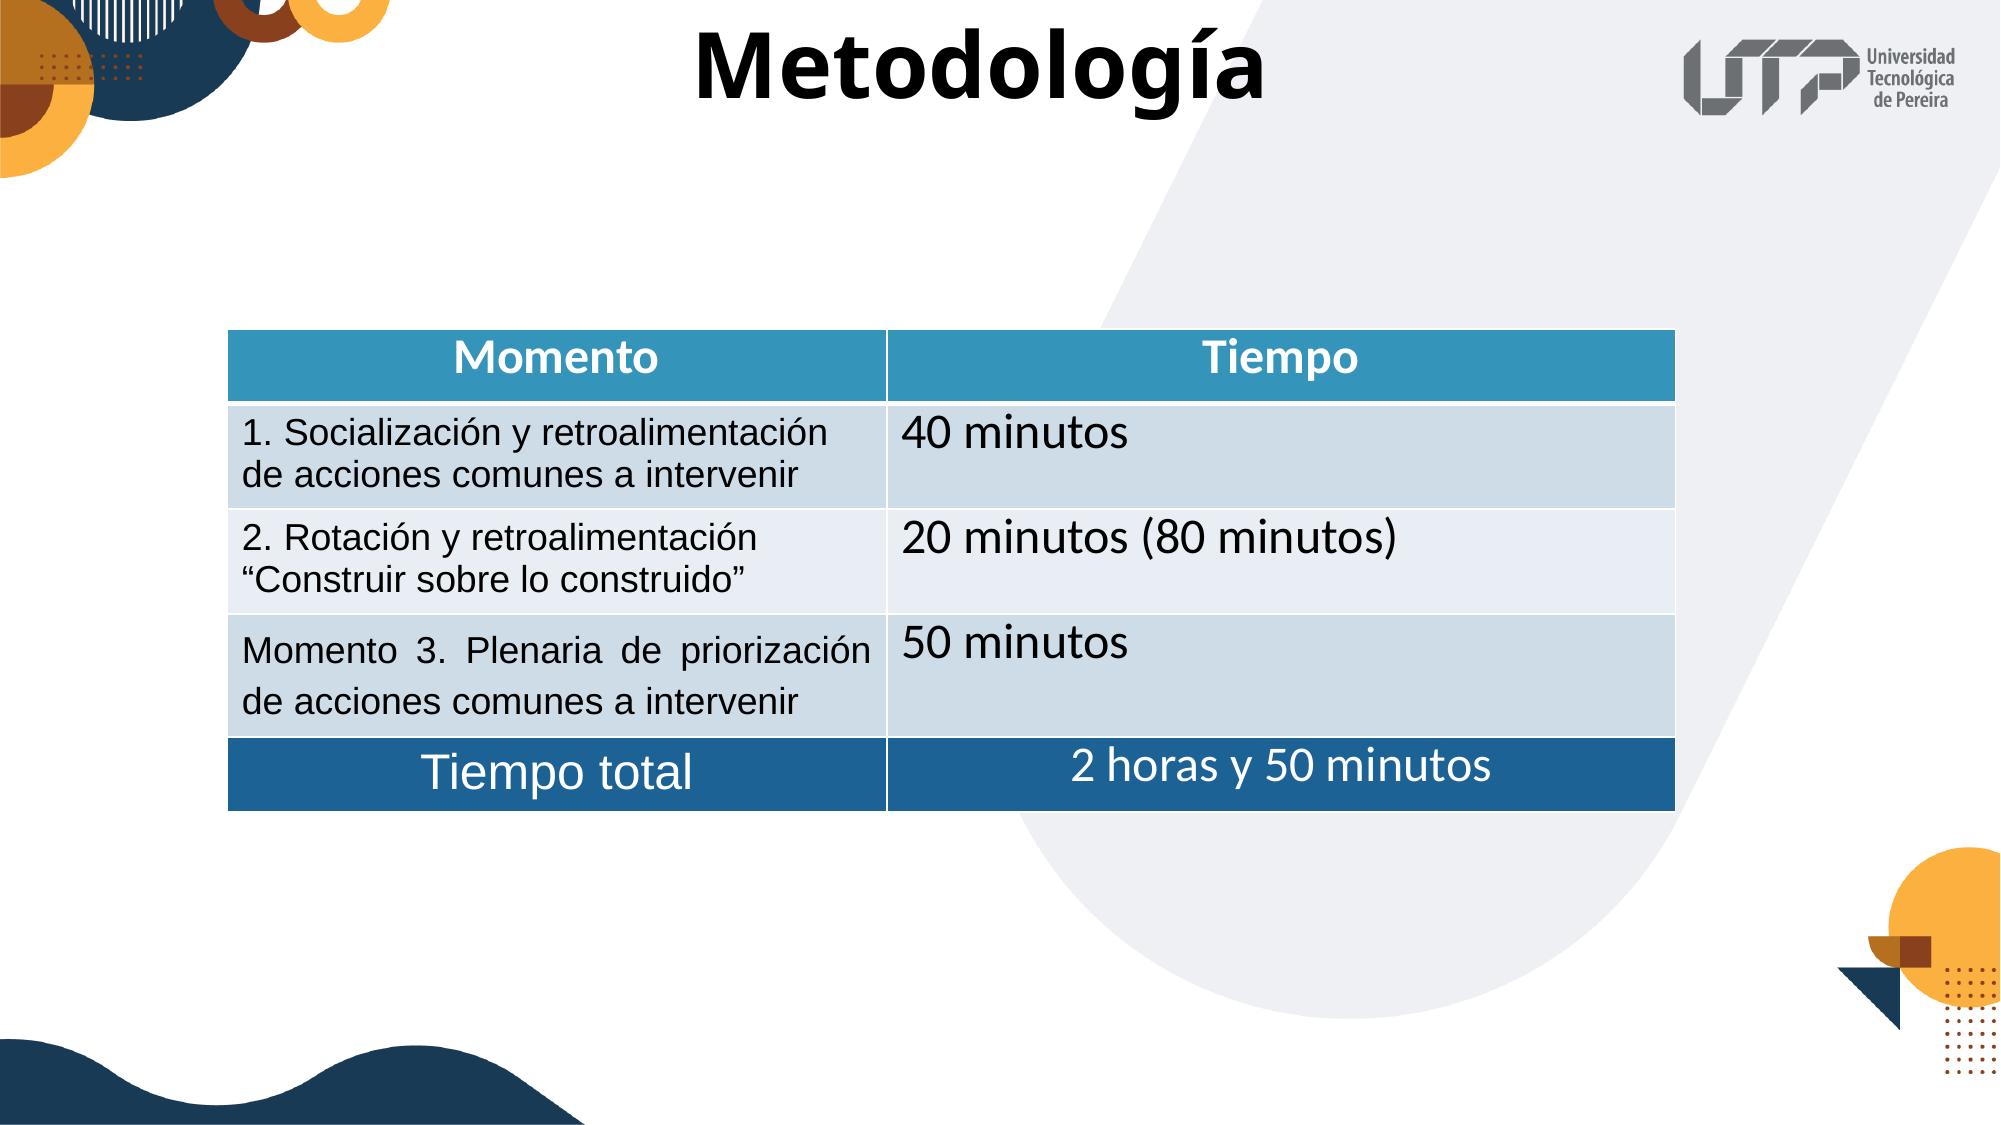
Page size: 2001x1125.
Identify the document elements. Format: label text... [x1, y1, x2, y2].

table_cell Tiempo total [228, 738, 886, 811]
table_cell Momento 3. Plenaria de priorización de acciones comunes a intervenir [228, 615, 886, 736]
picture [0, 0, 2001, 1125]
table_cell 2. Rotación y retroalimentación “Construir sobre lo construido” [228, 510, 886, 613]
table_header Tiempo [888, 330, 1675, 401]
table_cell 20 minutos (80 minutos) [888, 510, 1675, 613]
table_cell 2 horas y 50 minutos [888, 738, 1675, 811]
table_cell 50 minutos [888, 615, 1675, 736]
table_header Momento [228, 330, 886, 401]
table_cell 40 minutos [888, 406, 1675, 508]
text_box Metodología [676, 0, 1309, 125]
table_cell 1. Socialización y retroalimentación de acciones comunes a intervenir [228, 406, 886, 508]
